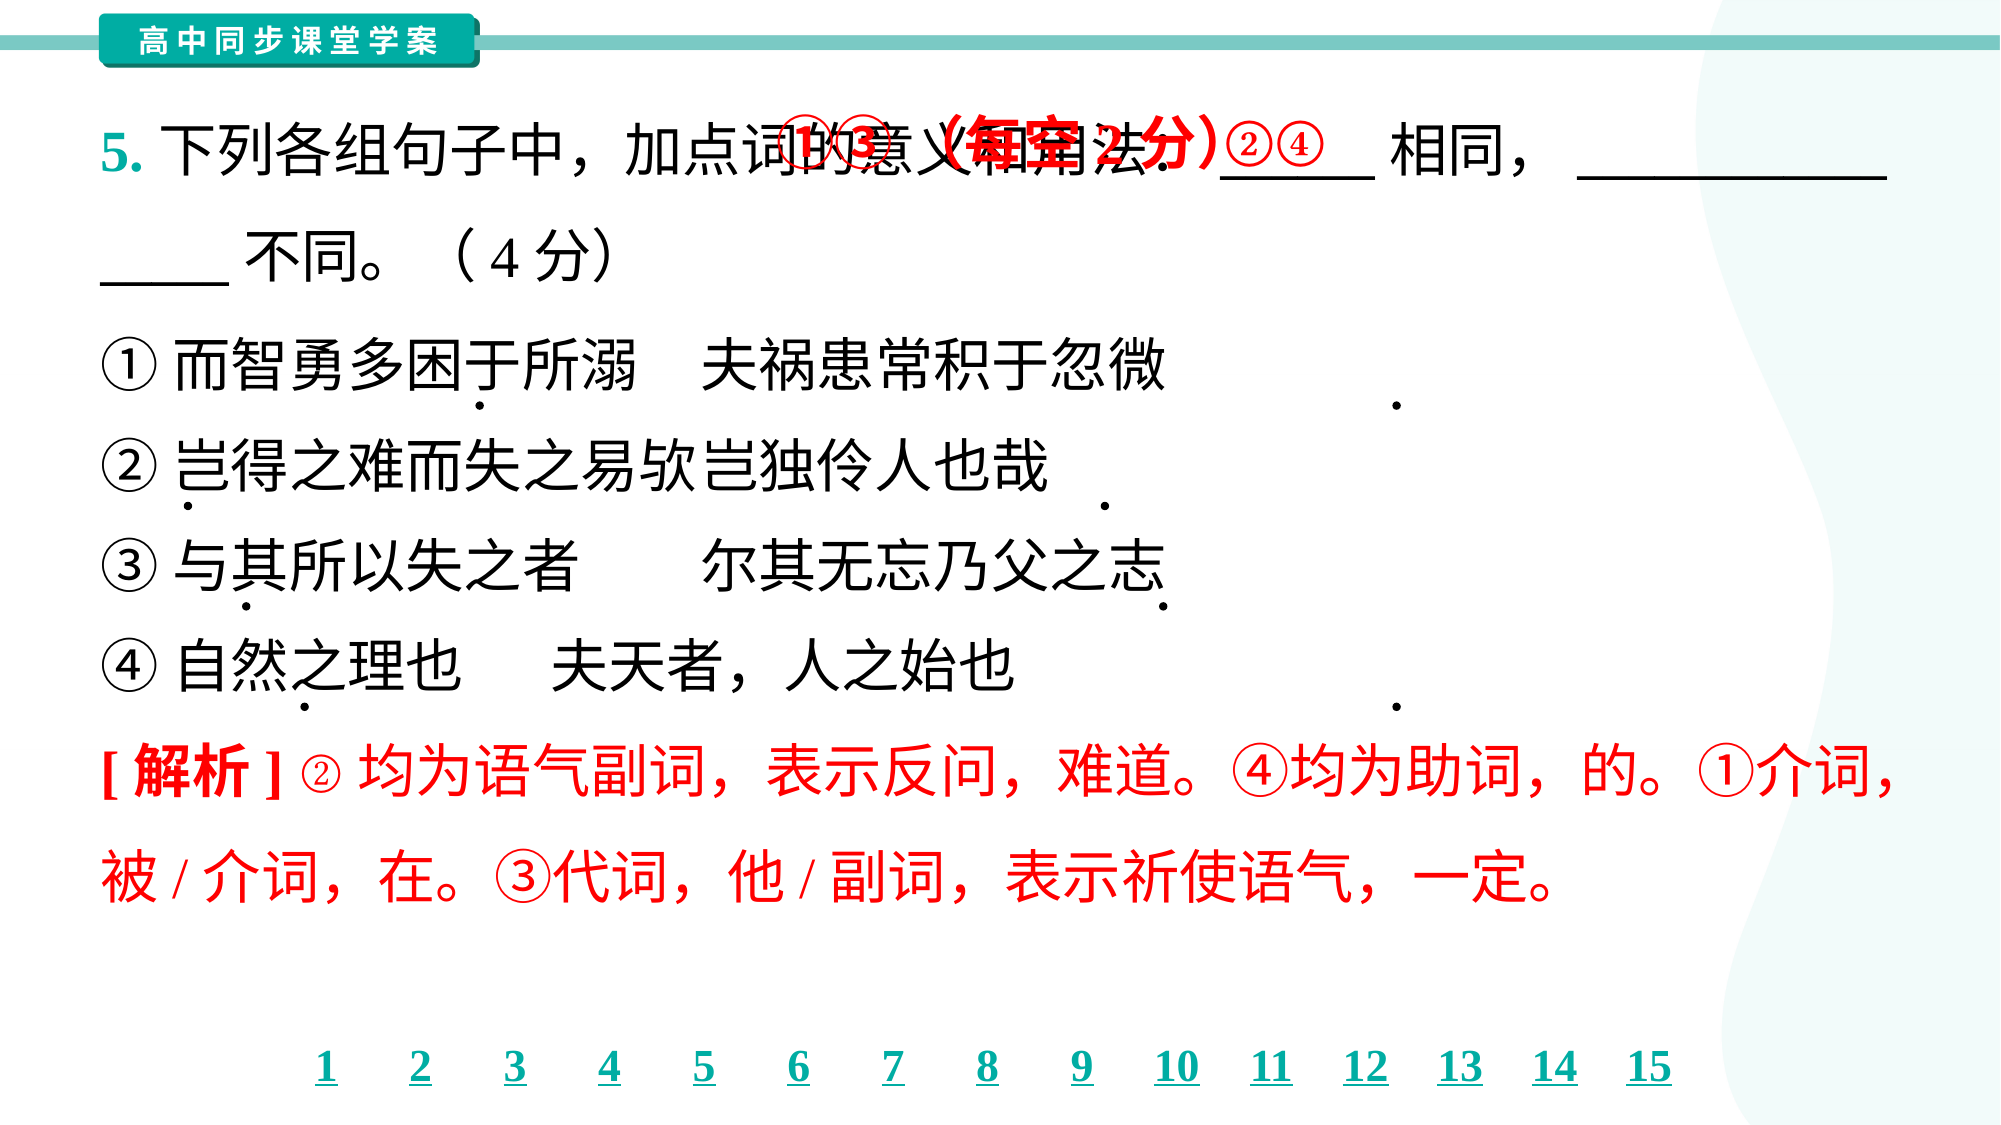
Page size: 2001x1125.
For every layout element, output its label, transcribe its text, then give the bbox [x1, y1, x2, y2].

text_box 5.下列各组句子中，加点词的意义和用法：______相同，____________ _____不同。（4分） [100, 282, 1899, 289]
text_box ④自然之理也 夫天者，人之始也 [100, 597, 1899, 697]
text_box [300, 702, 309, 712]
text_box [1100, 501, 1110, 511]
text_box [183, 501, 193, 511]
text_box [1392, 401, 1401, 410]
picture [0, 0, 2000, 1125]
text_box [242, 602, 251, 611]
text_box ①而智勇多困于所溺 夫祸患常积于忽微 [100, 296, 1899, 396]
text_box [475, 401, 484, 410]
text_box [解析] ②均为语气副词，表示反问，难道。④均为助词，的。①介词， 被/介词，在。③代词，他/副词，表示祈使语气，一定。 [100, 697, 1899, 911]
text_box [1392, 702, 1401, 712]
text_box [1159, 602, 1168, 611]
text_box ②岂得之难而失之易欤 岂独伶人也哉 [100, 396, 1899, 497]
text_box ①③（每空2分） [100, 71, 1899, 282]
text_box ③与其所以失之者 尔其无忘乃父之志 [100, 497, 1899, 597]
